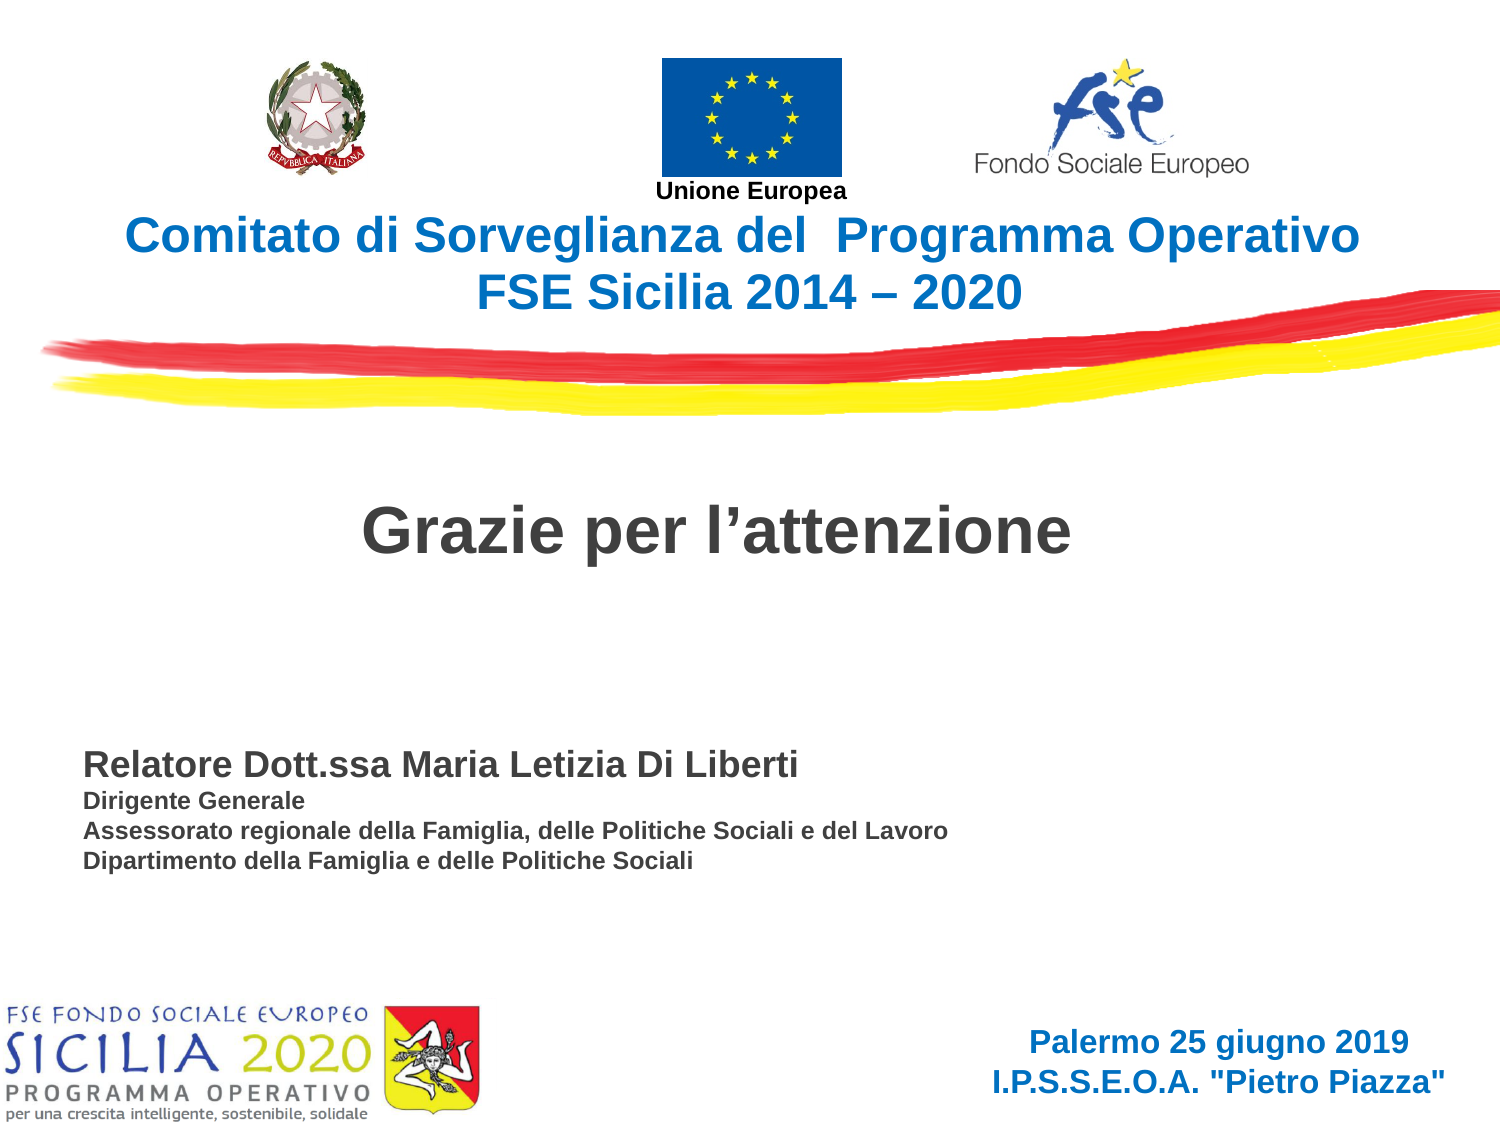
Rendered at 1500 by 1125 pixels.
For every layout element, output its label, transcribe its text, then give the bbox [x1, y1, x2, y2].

text_box Grazie per l’attenzione [265, 479, 1187, 635]
text_box Palermo 25 giugno 2019 I.P.S.S.E.O.A. "Pietro Piazza" [950, 1012, 1489, 1108]
text_box Relatore Dott.ssa Maria Letizia Di Liberti Dirigente Generale Assessorato regionale della Famiglia, delle Politiche Sociali e del Lavoro Dipartimento della Famiglia e delle Politiche Sociali [67, 732, 966, 882]
text_box Comitato di Sorveglianza del Programma Operativo FSE Sicilia 2014 – 2020 [35, 199, 1465, 289]
picture [0, 998, 497, 1124]
picture [229, 54, 1261, 231]
picture [0, 290, 1500, 421]
